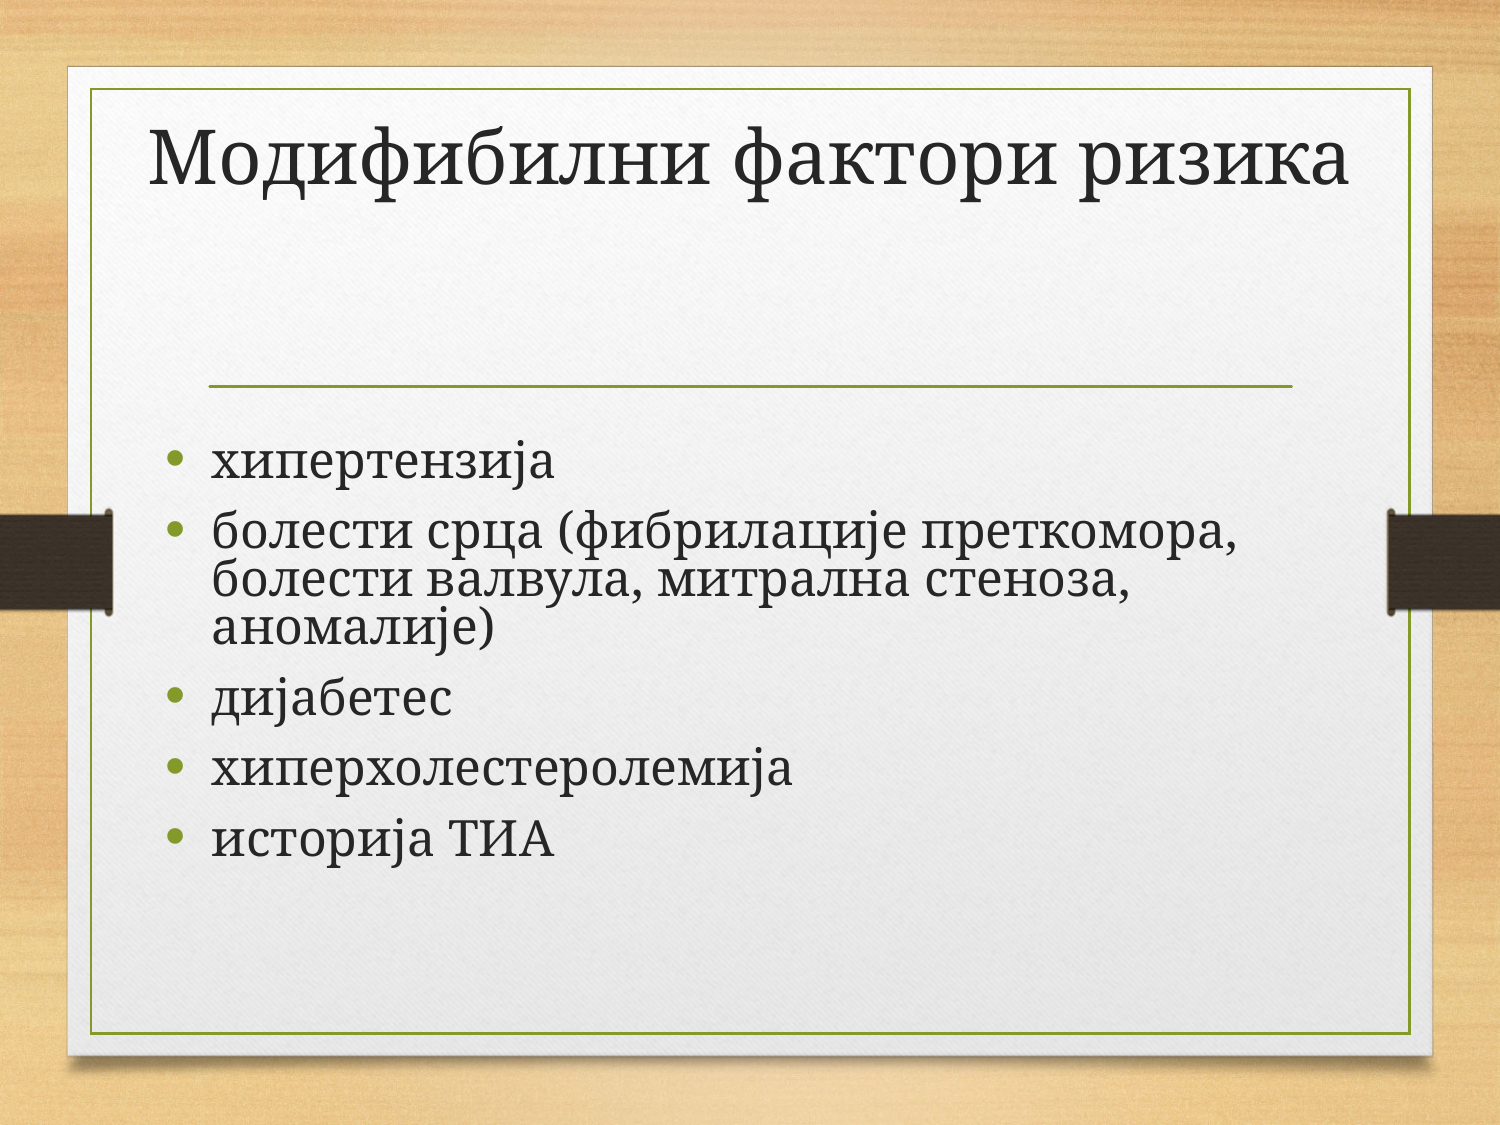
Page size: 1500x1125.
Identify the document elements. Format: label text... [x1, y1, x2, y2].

title Модифибилни фактори ризика [75, 90, 1425, 218]
list хипертензија болести срца (фибрилације преткомора, болести валвула, митрална стеноза, аномалије) дијабетес хиперхолестеролемија историја ТИА [150, 432, 1365, 971]
picture [0, 0, 1500, 1125]
